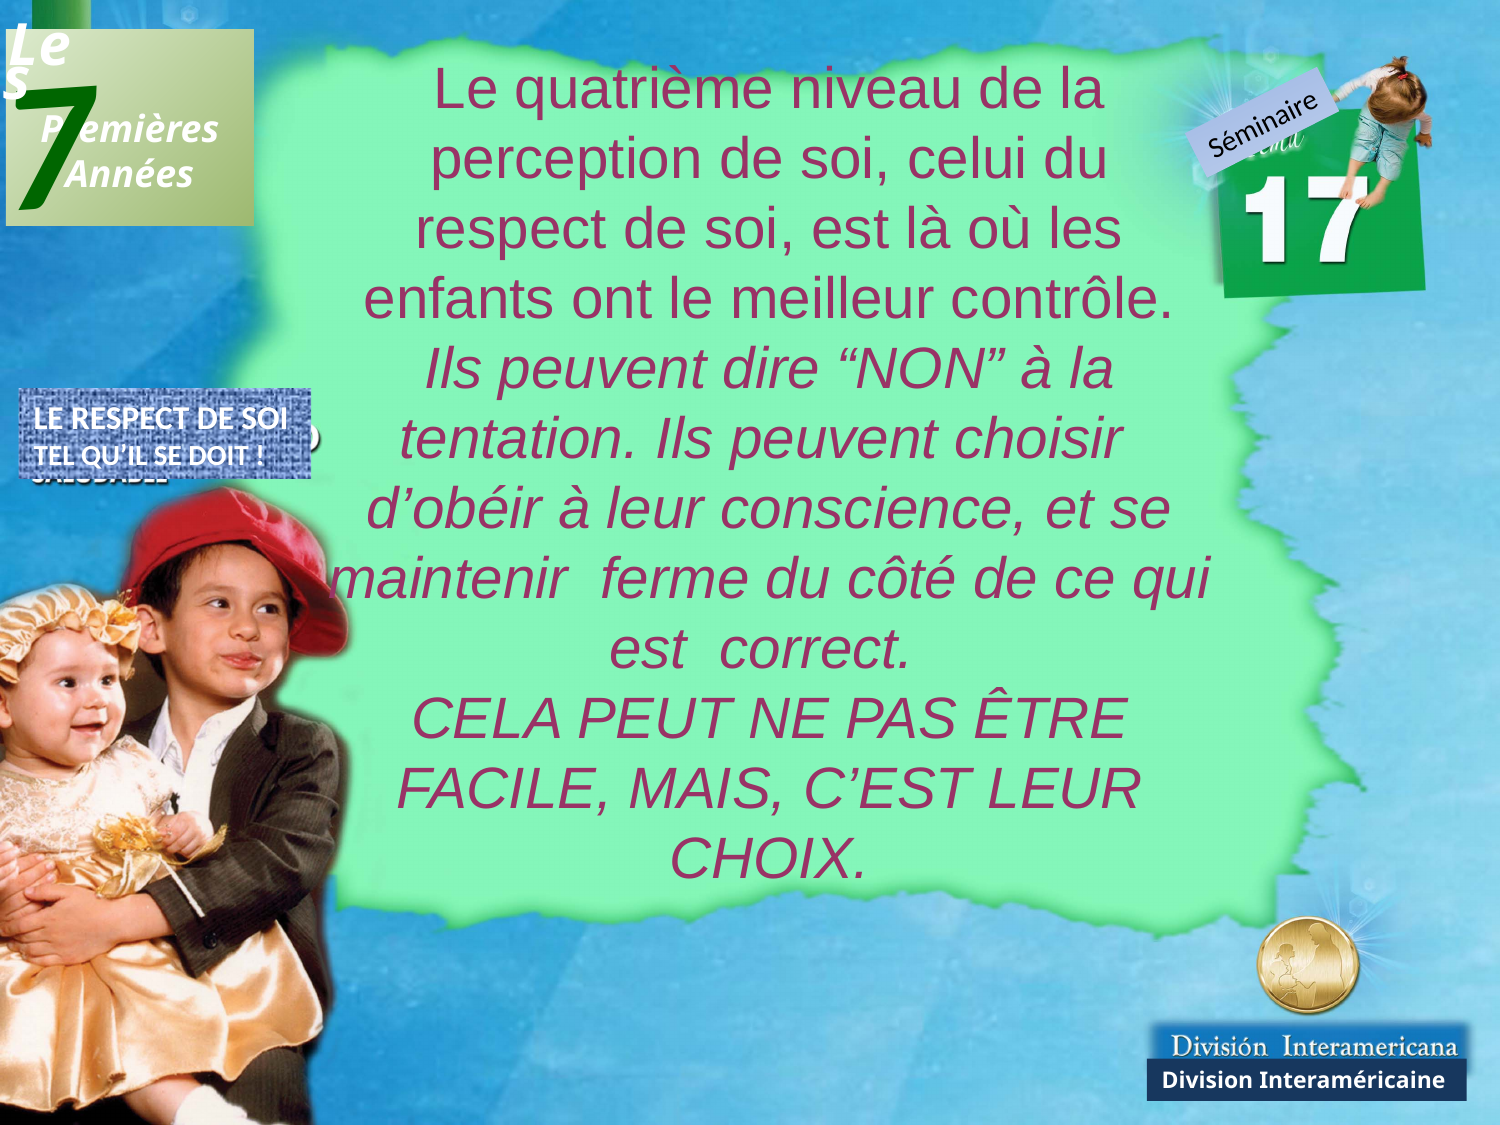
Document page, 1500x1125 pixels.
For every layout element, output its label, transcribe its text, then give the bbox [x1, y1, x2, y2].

text_box Séminaire [1184, 66, 1340, 178]
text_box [0, 17, 255, 256]
text_box LE RESPECT DE SOI TEL QU’IL SE DOIT ! [18, 388, 312, 479]
text_box Division Interaméricaine [1146, 1058, 1467, 1101]
text_box Le quatrième niveau de la perception de soi, celui du respect de soi, est là où les enfants ont le meilleur contrôle. Ils peuvent dire “NON” à la tentation. Ils peuvent choisir d’obéir à leur conscience, et se maintenir ferme du côté de ce qui est correct. CELA PEUT NE PAS ÊTRE FACILE, MAIS, C’EST LEUR CHOIX. [312, 42, 1227, 898]
picture [0, 0, 1500, 1125]
